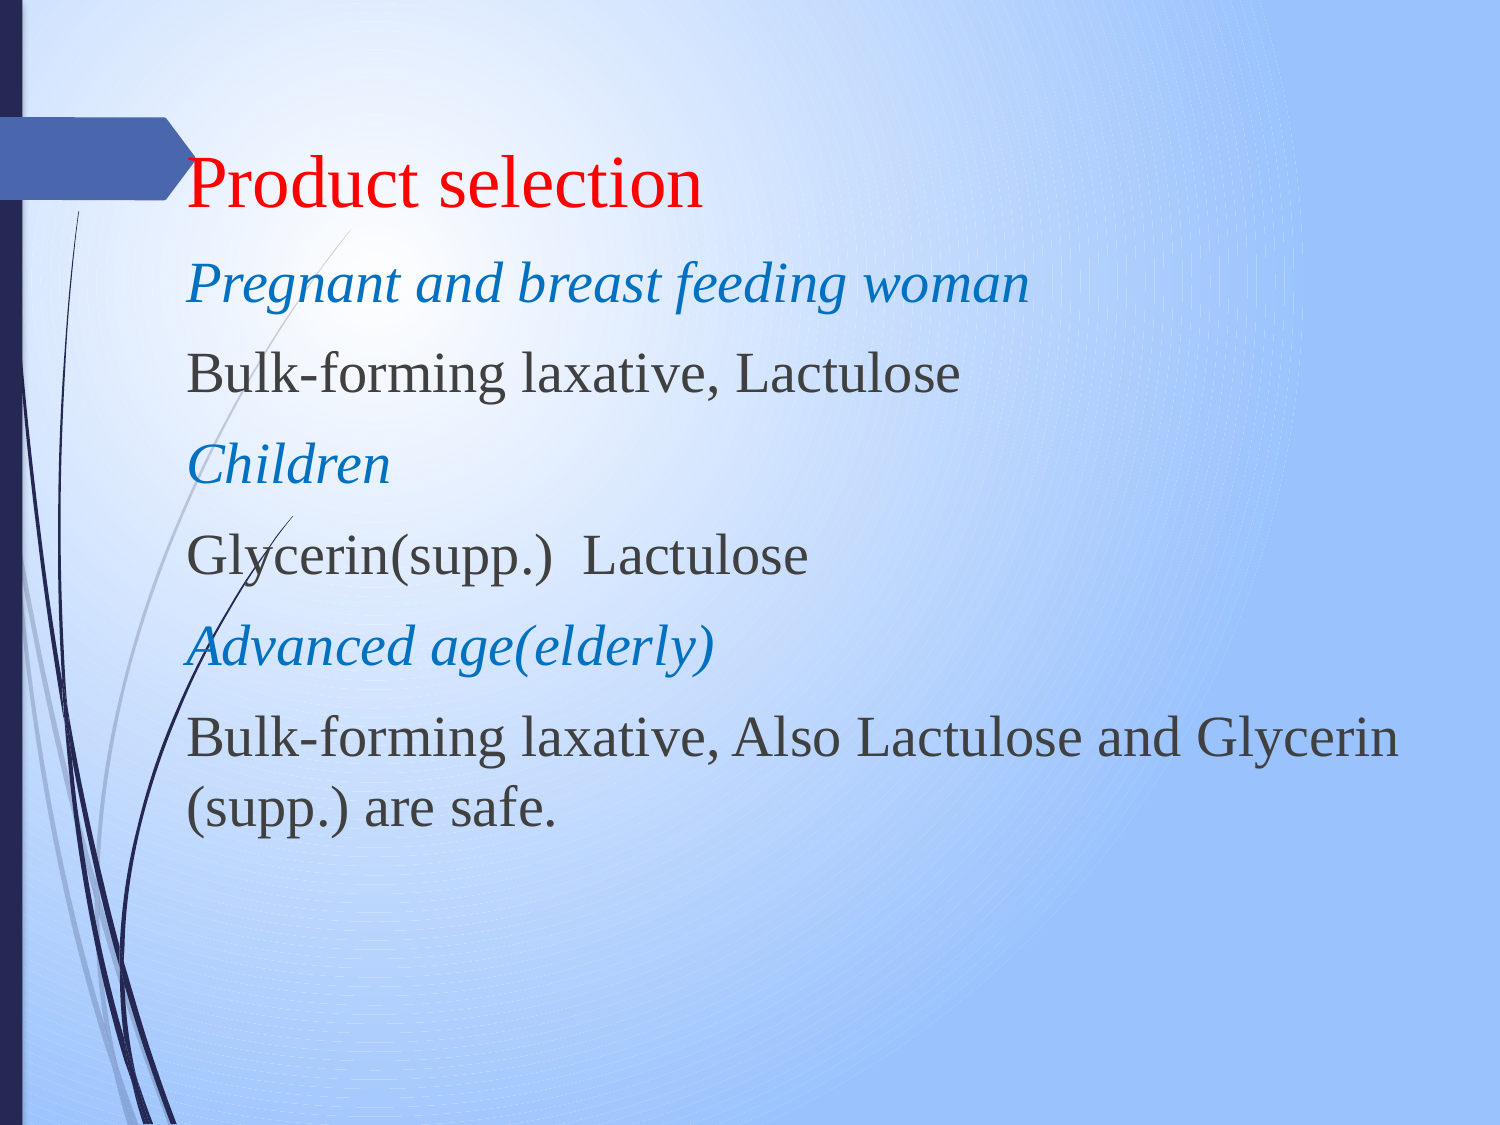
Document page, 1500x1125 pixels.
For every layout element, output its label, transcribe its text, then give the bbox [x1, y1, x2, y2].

list Product selection Pregnant and breast feeding woman Bulk-forming laxative, Lactulose Children Glycerin(supp.) Lactulose Advanced age(elderly) Bulk-forming laxative, Also Lactulose and Glycerin (supp.) are safe. [171, 125, 1500, 1083]
